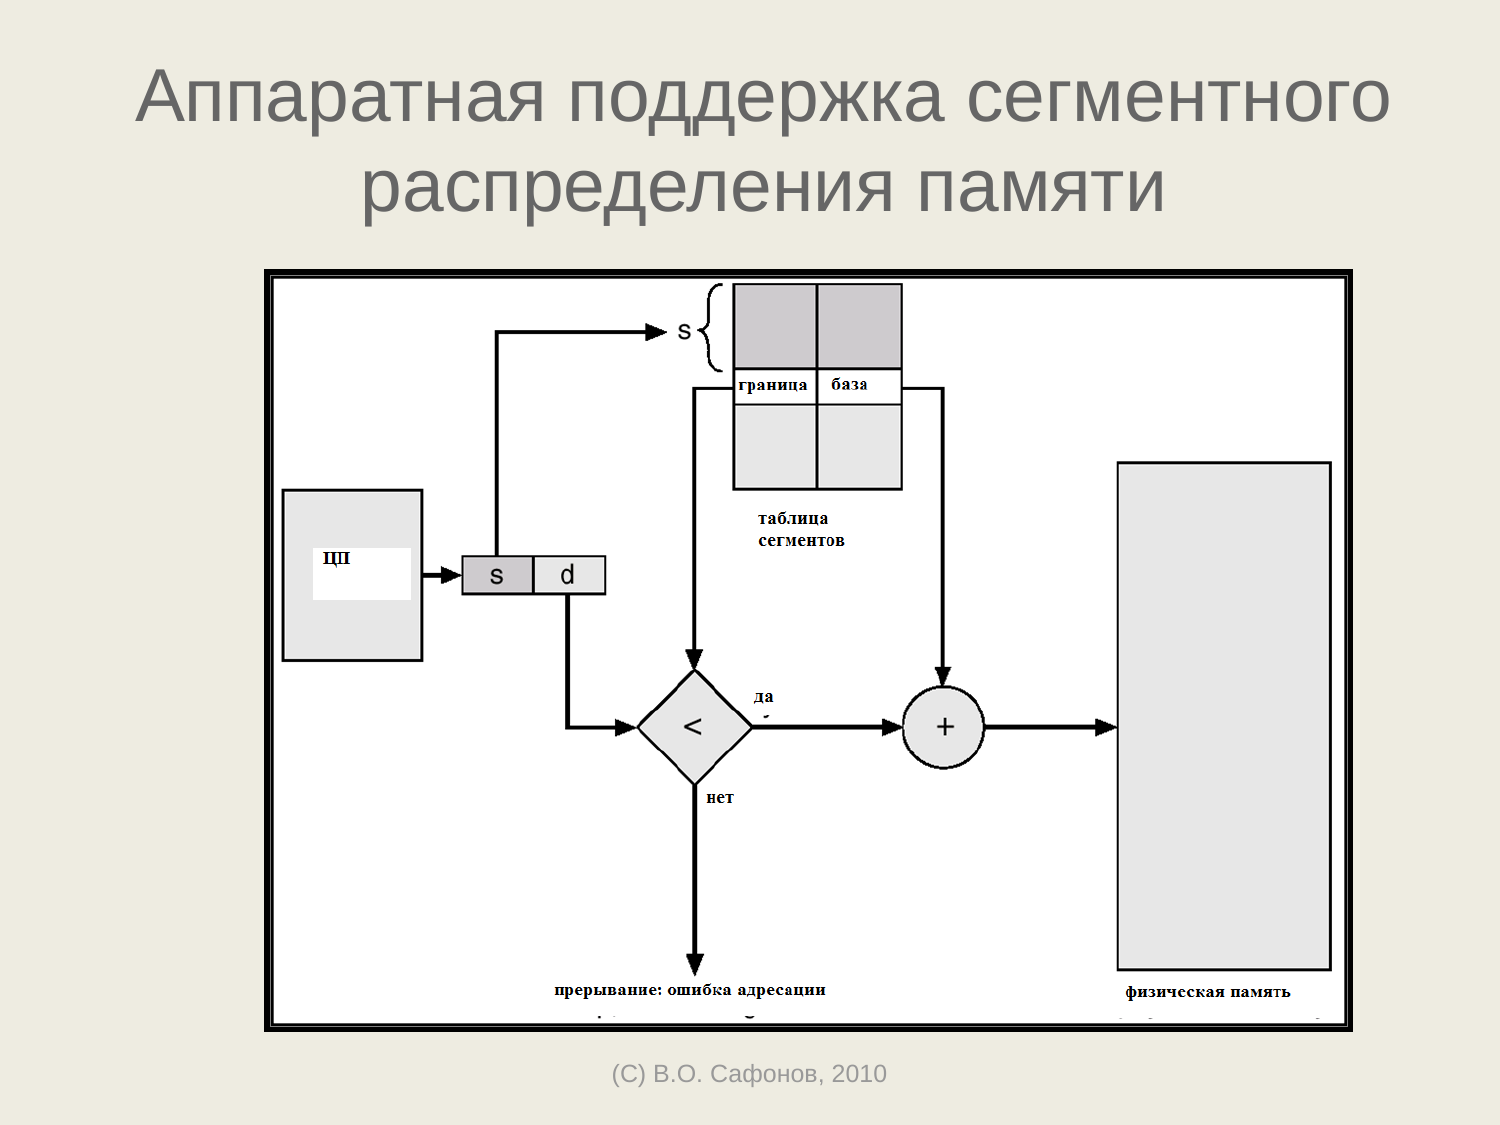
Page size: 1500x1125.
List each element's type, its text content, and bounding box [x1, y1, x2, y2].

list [263, 269, 1354, 1032]
title Аппаратная поддержка сегментного распределения памяти [74, 49, 1454, 223]
footer (C) В.О. Сафонов, 2010 [512, 1042, 988, 1103]
